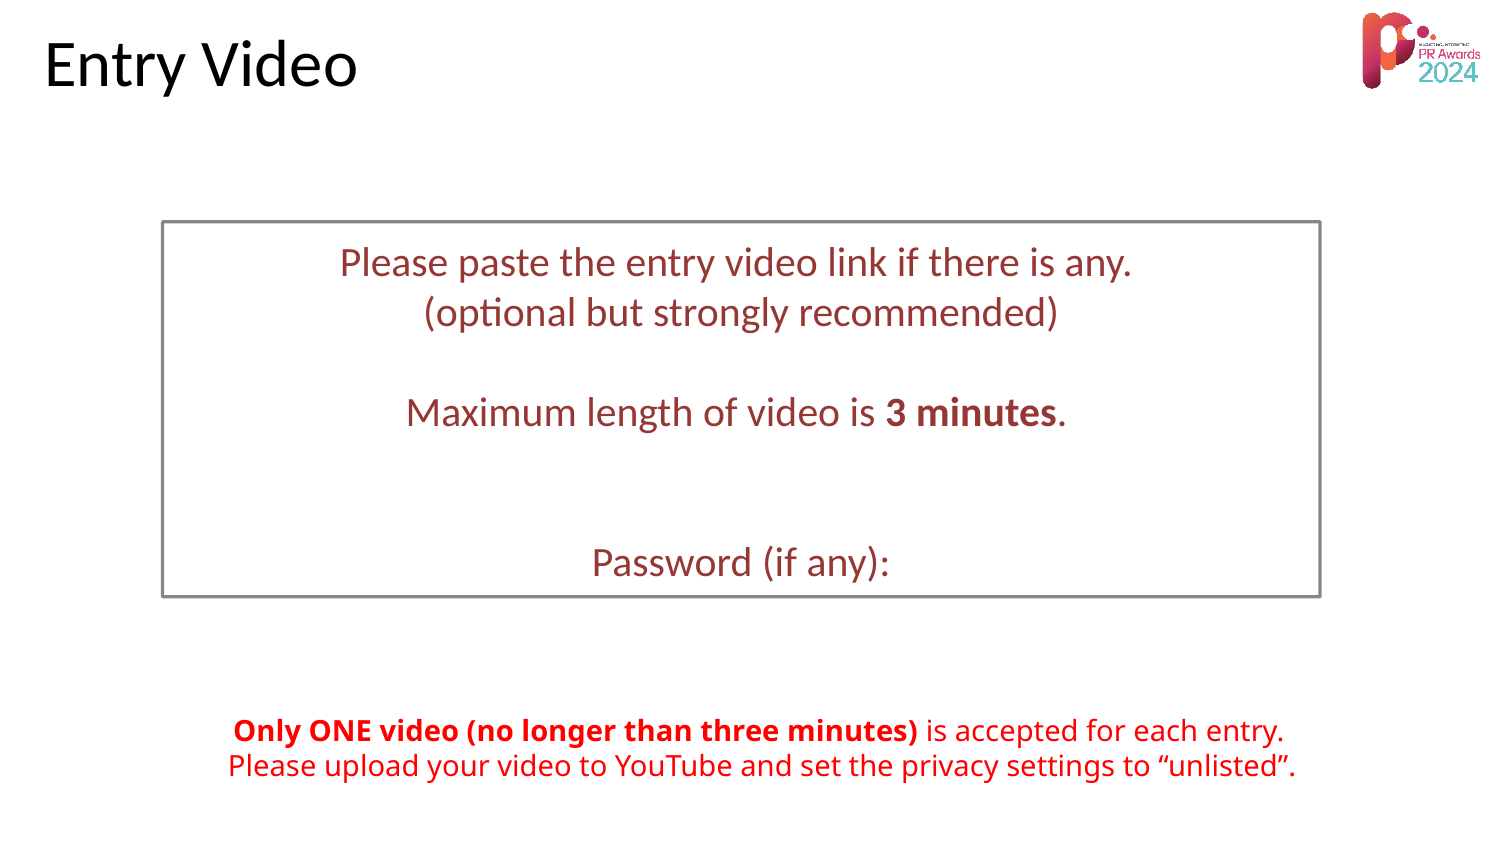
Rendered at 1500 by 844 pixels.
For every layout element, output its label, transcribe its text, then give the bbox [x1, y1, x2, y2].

text_box Only ONE video (no longer than three minutes) is accepted for each entry. Please upload your video to YouTube and set the privacy settings to “unlisted”. [112, 705, 1413, 790]
text_box Please paste the entry video link if there is any. (optional but strongly recommended) Maximum length of video is 3 minutes. Password (if any): [162, 221, 1321, 597]
picture [1350, 1, 1493, 101]
text_box Entry Video [29, 15, 1270, 103]
